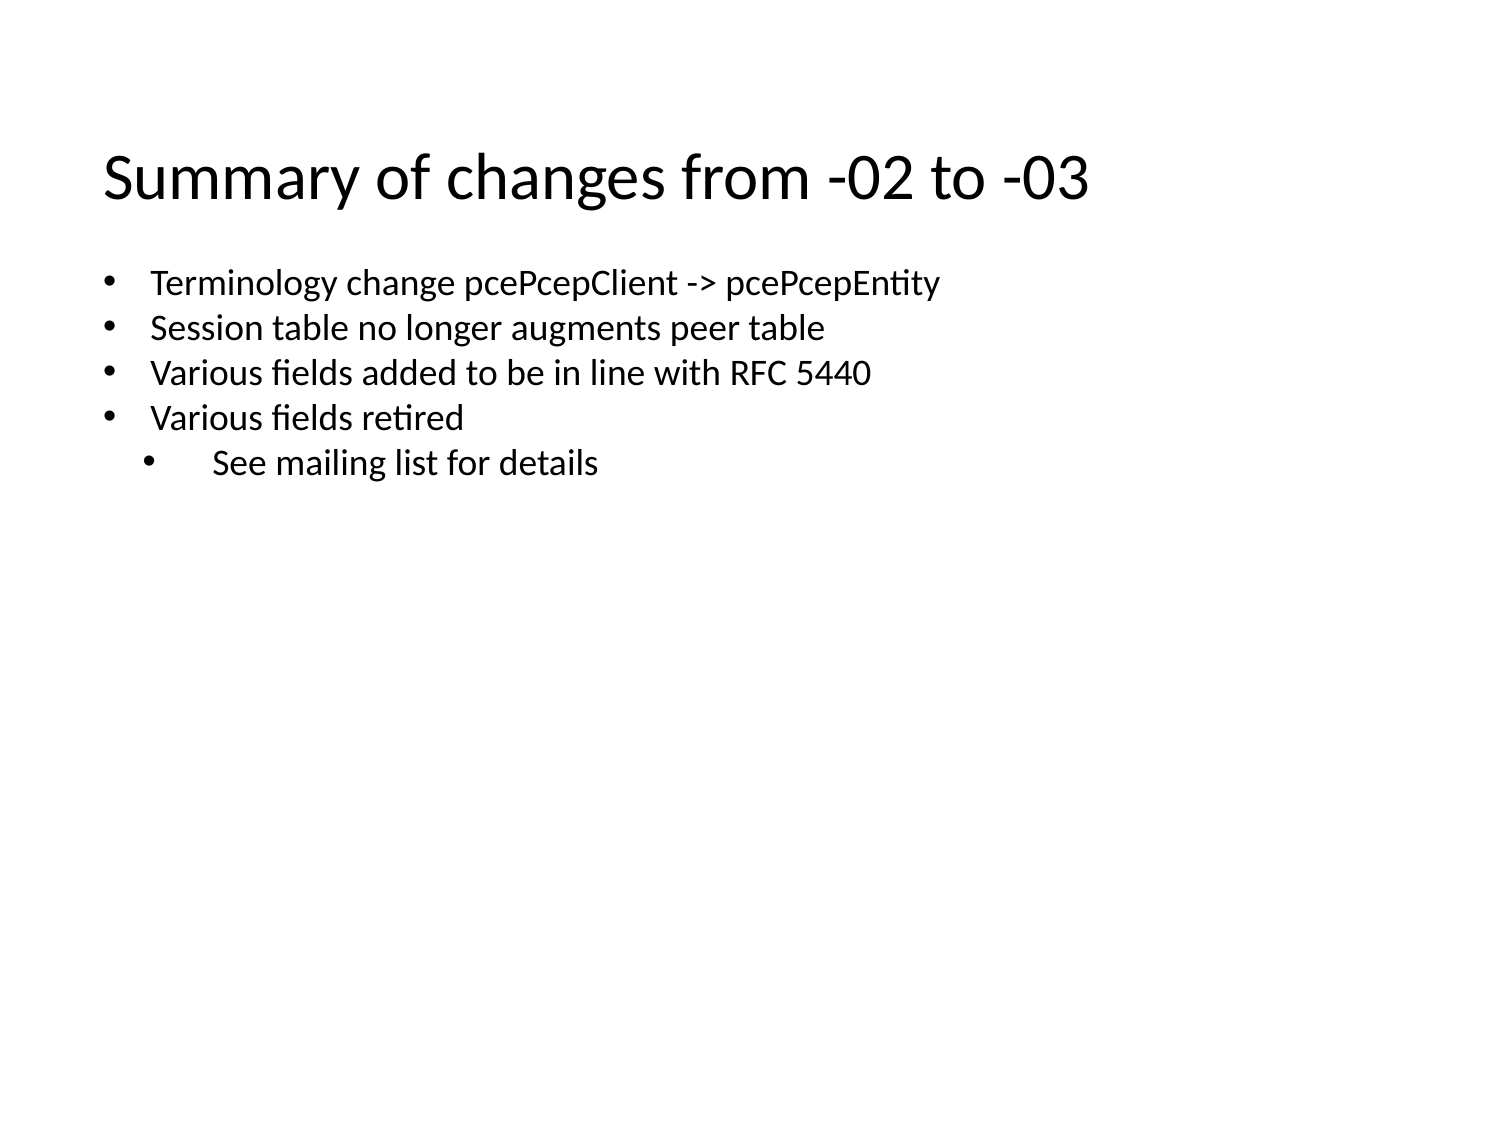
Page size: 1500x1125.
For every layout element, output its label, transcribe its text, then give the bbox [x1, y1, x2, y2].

text_box Summary of changes from -02 to -03 Terminology change pcePcepClient -> pcePcepEntity Session table no longer augments peer table Various fields added to be in line with RFC 5440 Various fields retired See mailing list for details [88, 125, 1412, 491]
